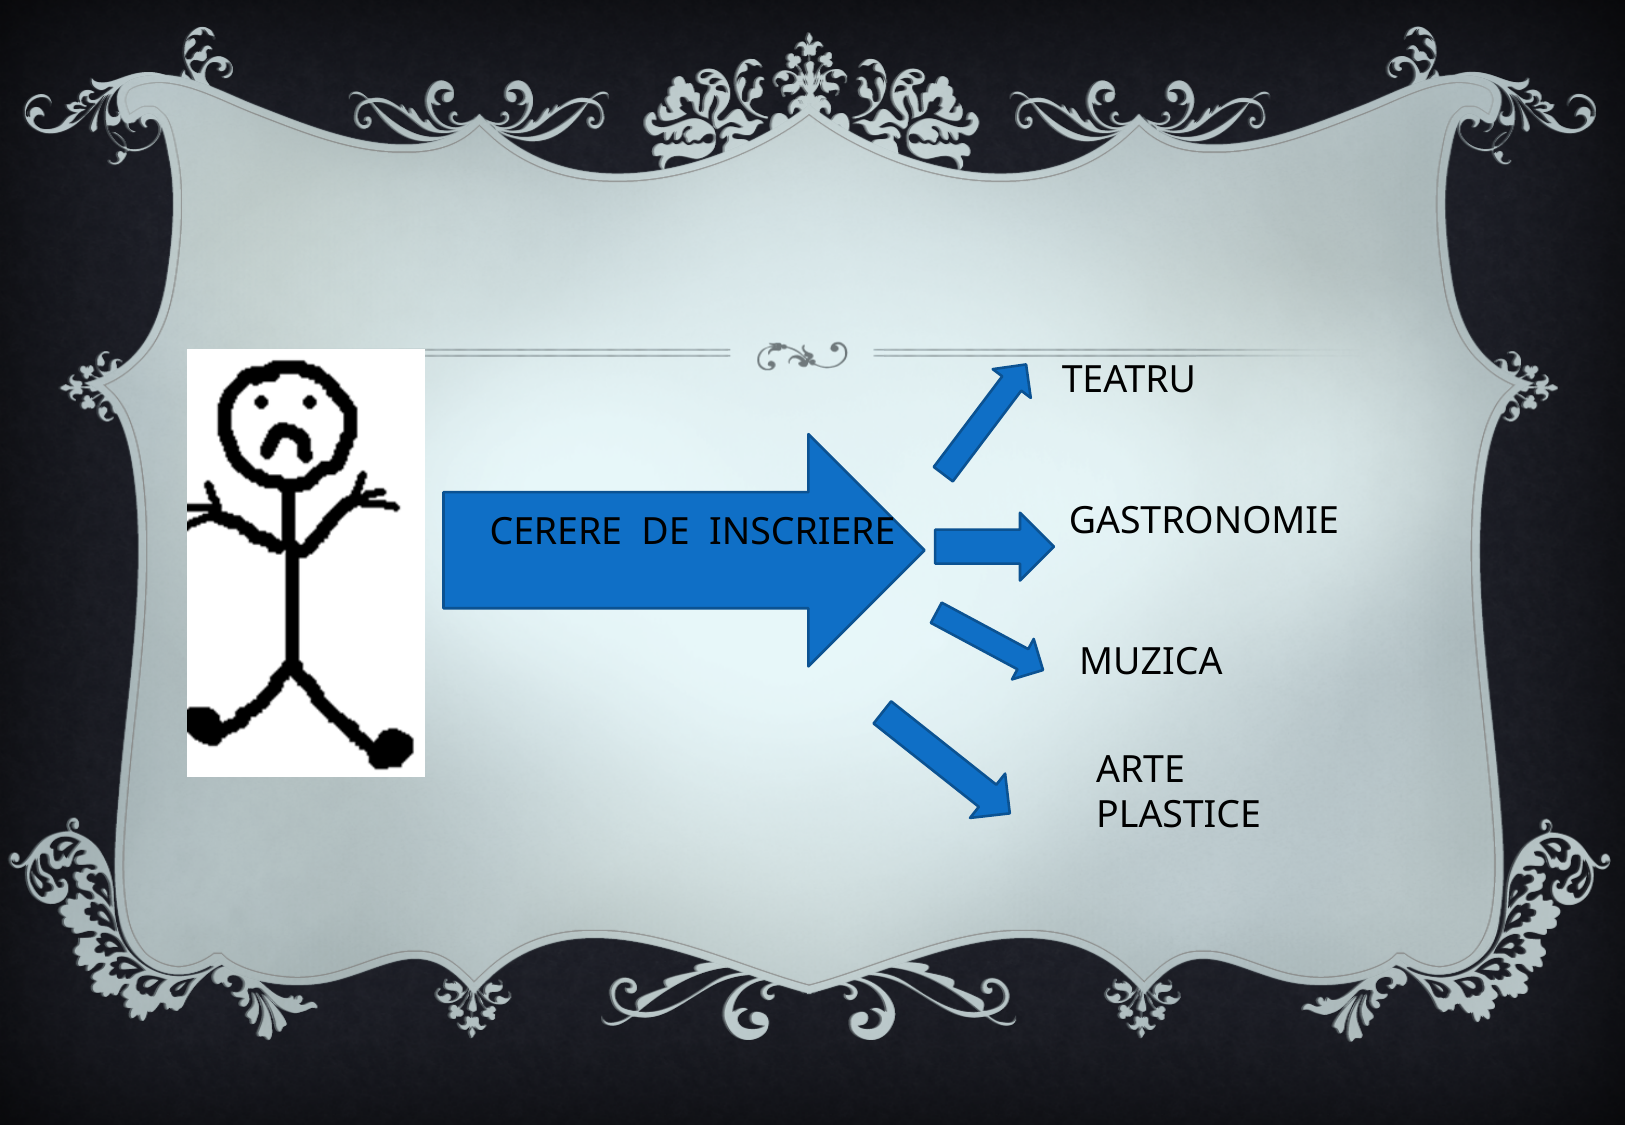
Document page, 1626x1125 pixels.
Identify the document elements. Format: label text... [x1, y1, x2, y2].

picture [0, 0, 1625, 265]
text_box MUZICA [1064, 629, 1327, 690]
text_box [933, 511, 1055, 582]
text_box [932, 363, 1033, 483]
text_box [872, 700, 1012, 820]
text_box [442, 432, 926, 668]
text_box ARTE PLASTICE [1081, 737, 1344, 843]
picture [0, 349, 1625, 1125]
text_box [929, 601, 1045, 681]
text_box CERERE DE INSCRIERE [474, 499, 913, 560]
text_box TEATRU [1047, 347, 1310, 408]
text_box GASTRONOMIE [1053, 488, 1388, 549]
